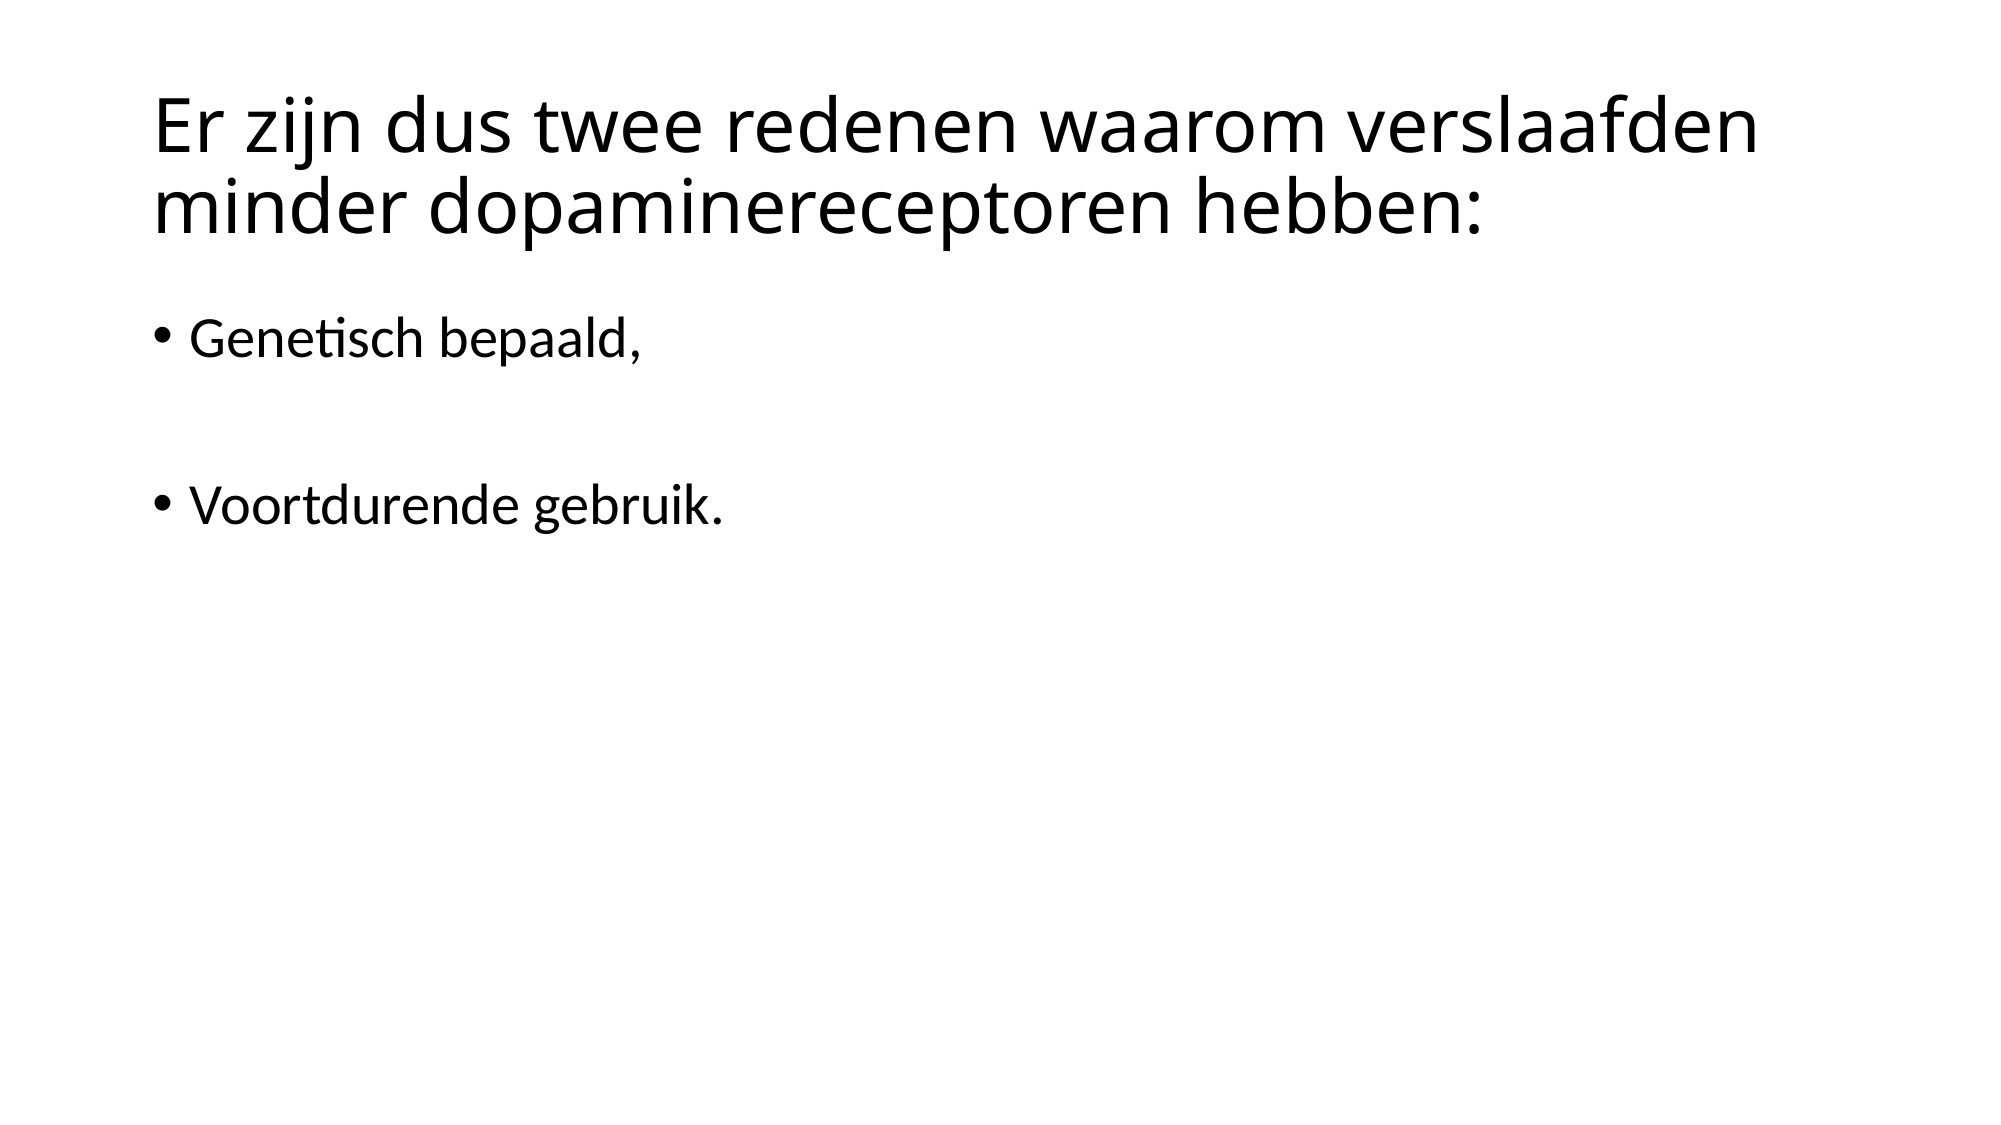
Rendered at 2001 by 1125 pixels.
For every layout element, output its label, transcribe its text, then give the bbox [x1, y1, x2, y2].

list Genetisch bepaald, Voortdurende gebruik. [137, 299, 1863, 1014]
title Er zijn dus twee redenen waarom verslaafden minder dopaminereceptoren hebben: [137, 59, 1863, 278]
